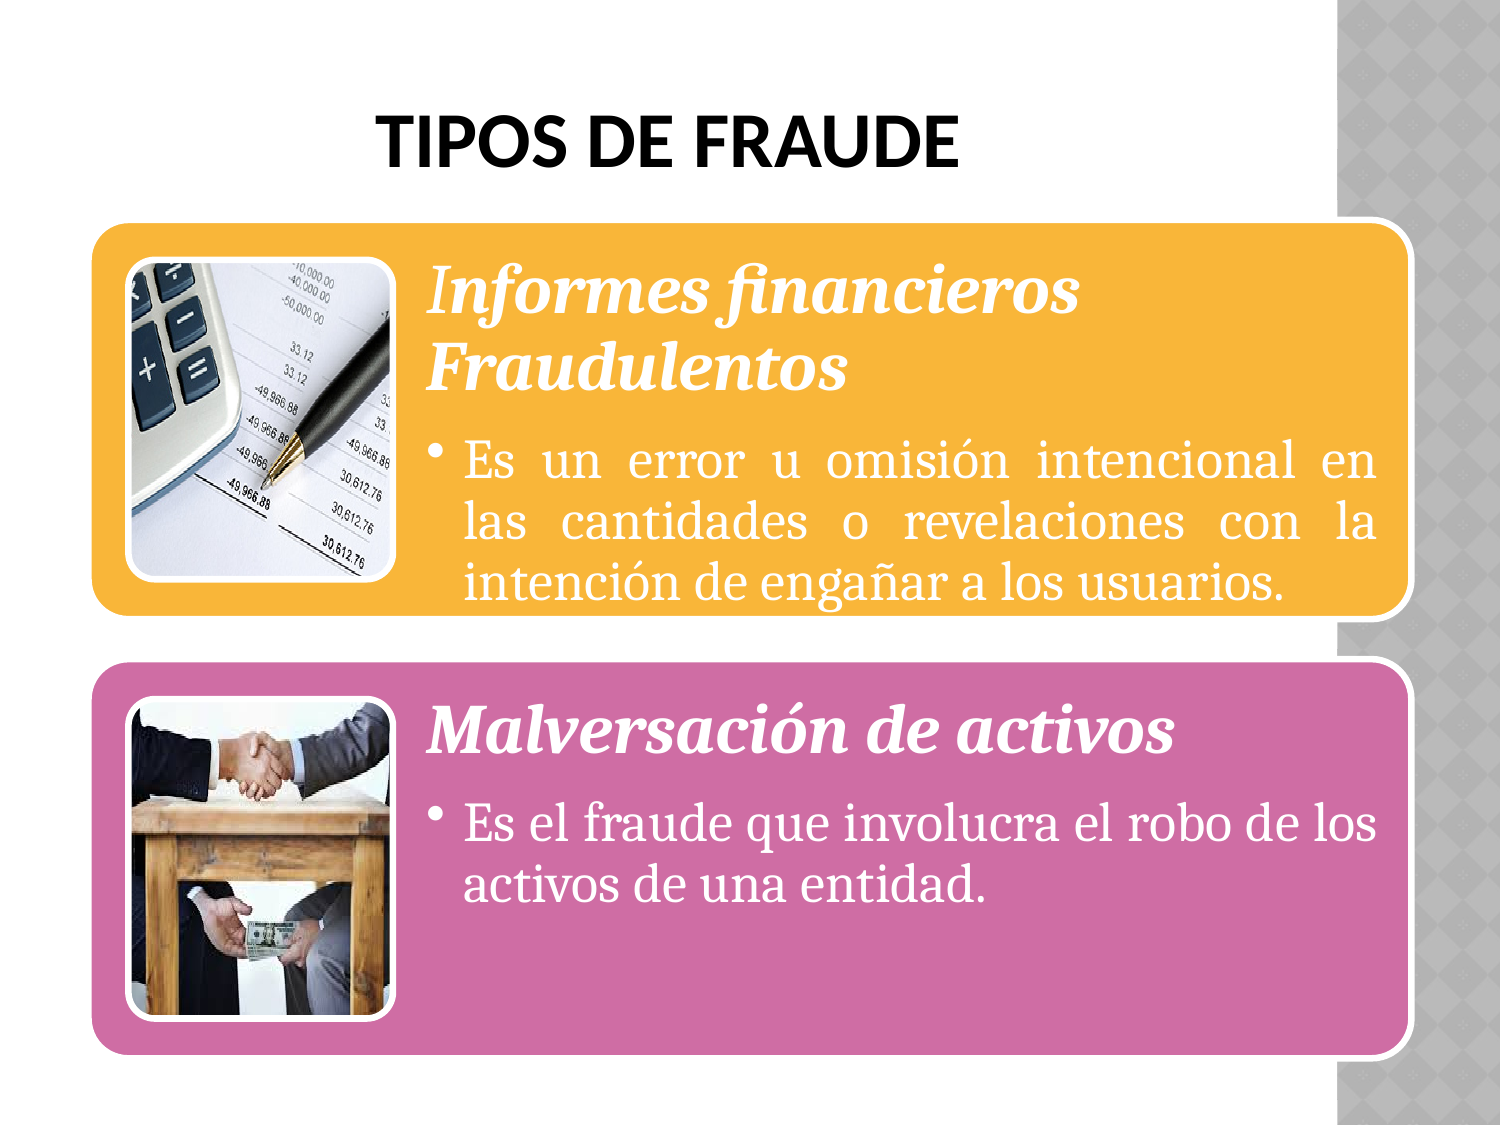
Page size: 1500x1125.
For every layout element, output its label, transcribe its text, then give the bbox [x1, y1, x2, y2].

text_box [88, 219, 1412, 1059]
title Tipos de fraude [75, 0, 1263, 183]
